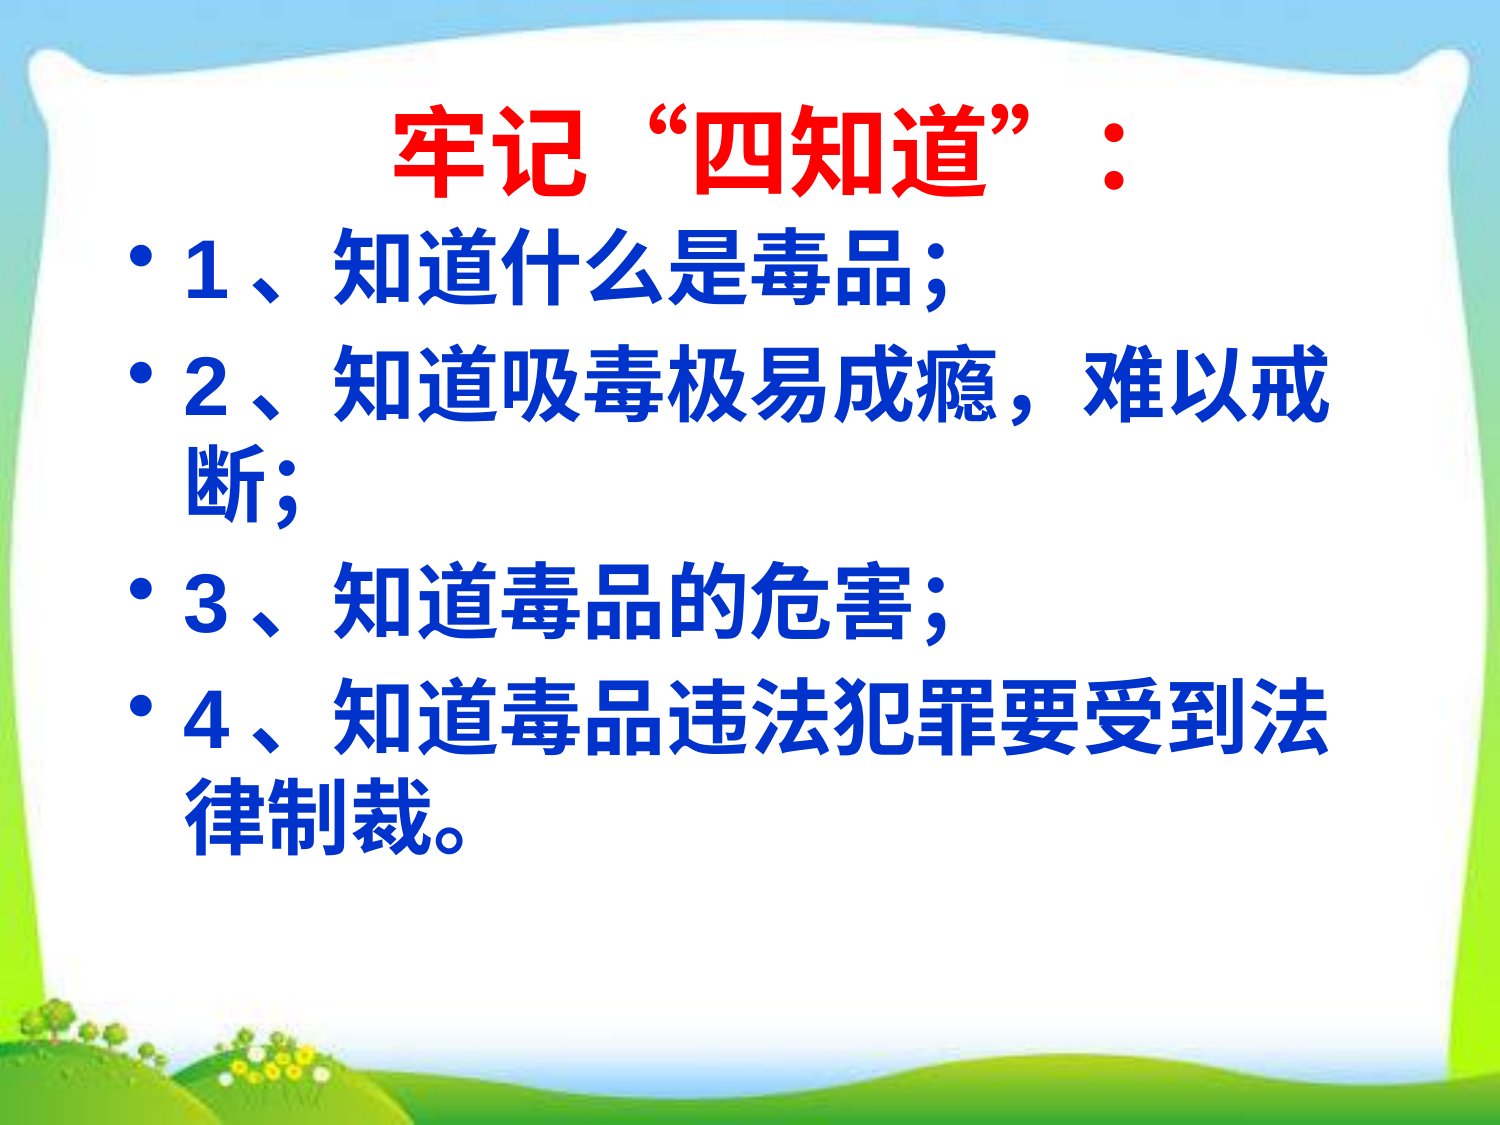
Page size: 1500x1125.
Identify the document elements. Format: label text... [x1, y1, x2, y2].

title 牢记“四知道”： [289, 30, 1290, 207]
list 1、知道什么是毒品； 2、知道吸毒极易成瘾，难以戒断； 3、知道毒品的危害； 4、知道毒品违法犯罪要受到法律制裁。 [111, 207, 1388, 884]
picture [0, 0, 1500, 1125]
